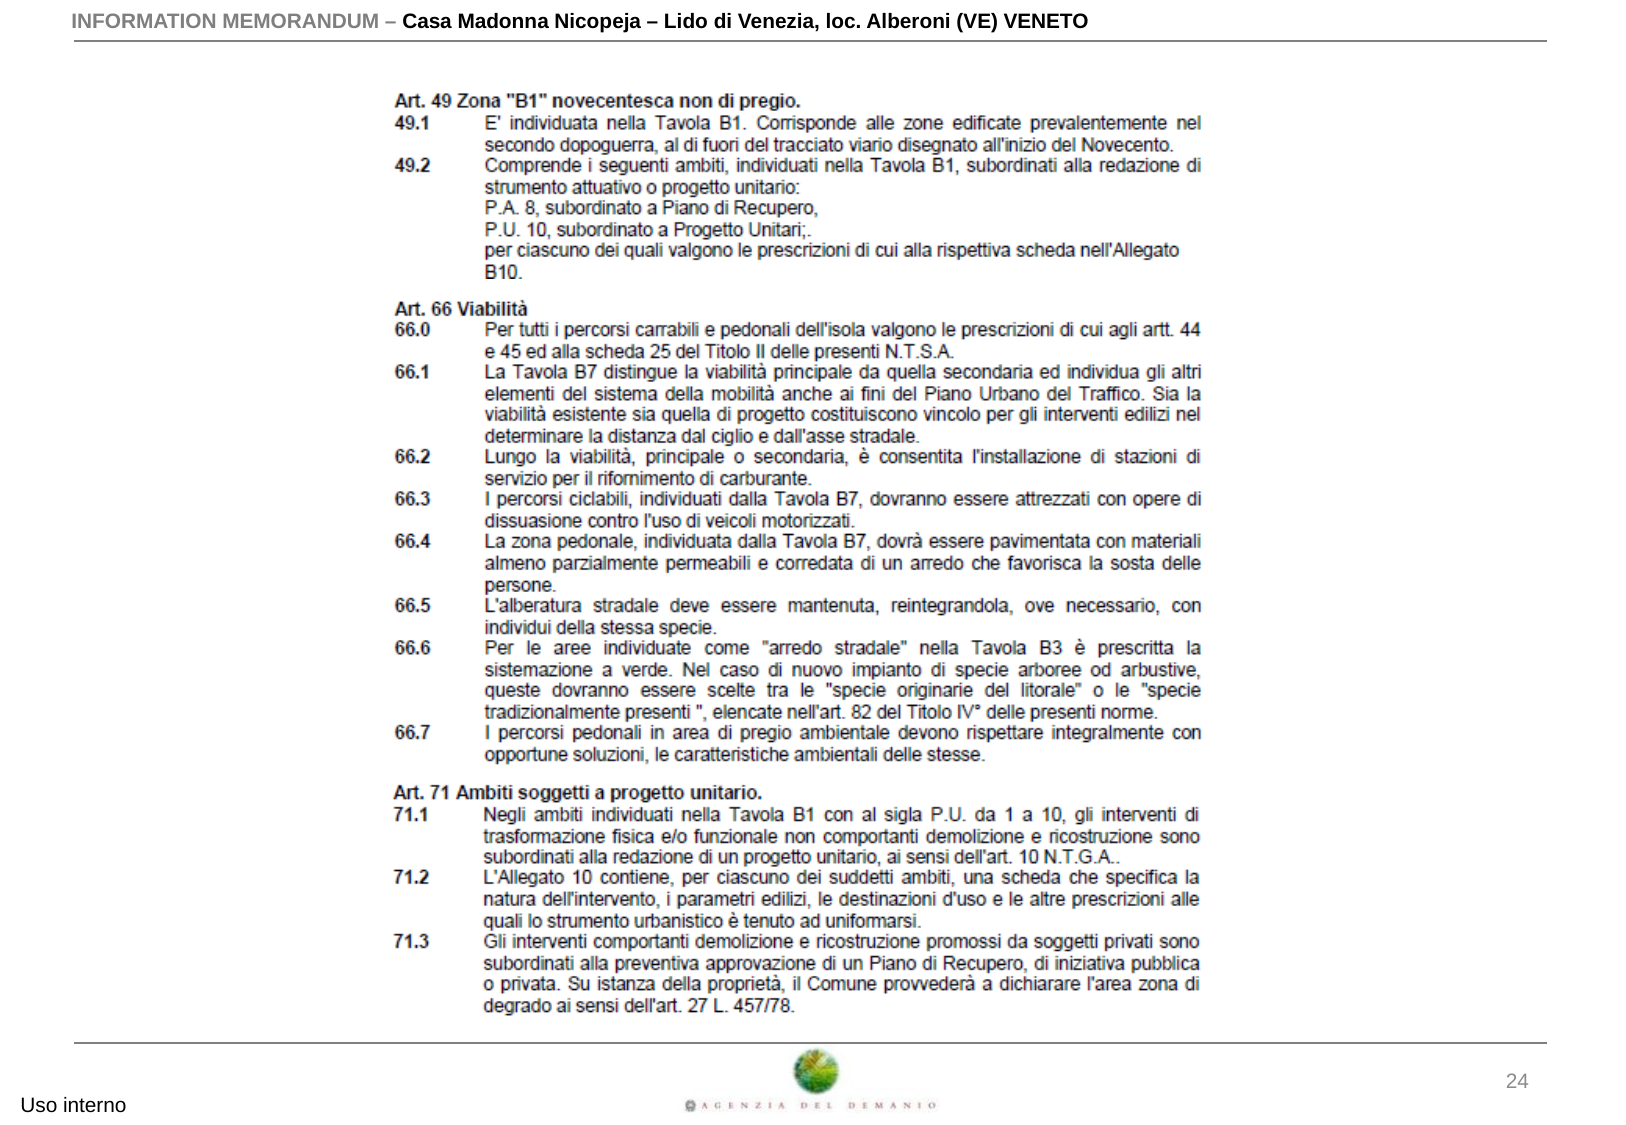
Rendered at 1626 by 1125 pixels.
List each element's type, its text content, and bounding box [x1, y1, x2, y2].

picture [375, 291, 1218, 1024]
slide_number 24 [1164, 1049, 1544, 1110]
picture [676, 1044, 944, 1118]
picture [375, 77, 1215, 279]
